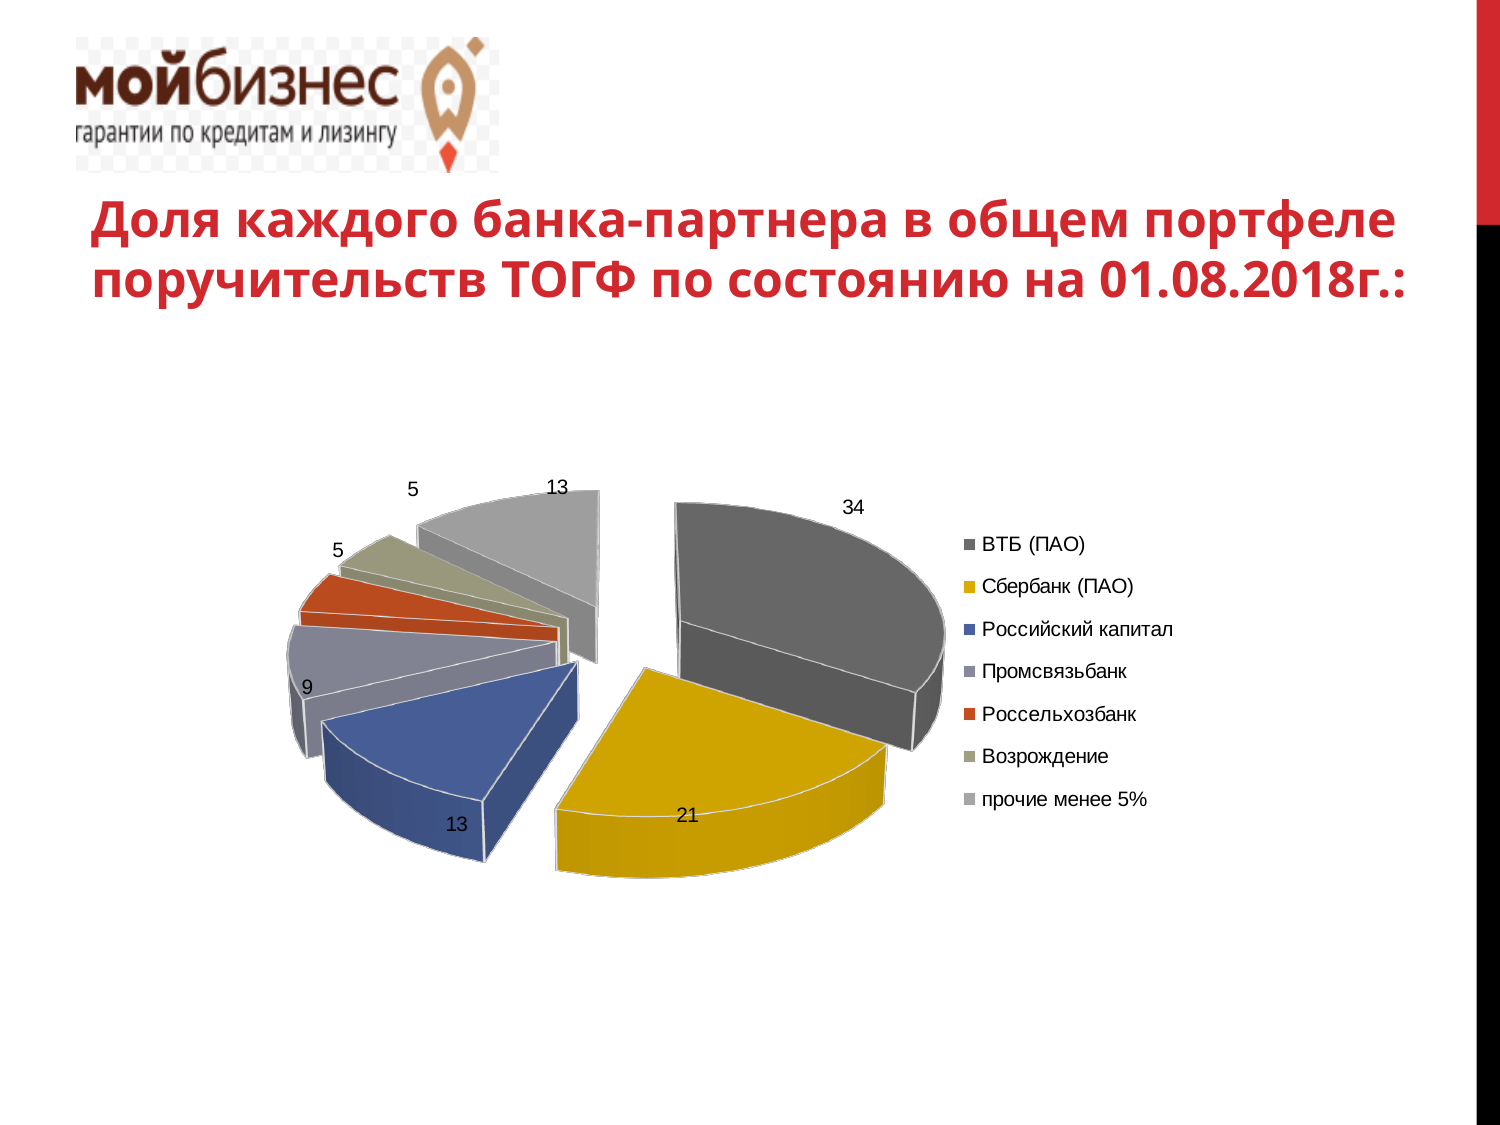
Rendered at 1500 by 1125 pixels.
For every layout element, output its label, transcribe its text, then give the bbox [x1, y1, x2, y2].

text_box Доля каждого банка-партнера в общем портфеле поручительств ТОГФ по состоянию на 01.08.2018г.: [76, 179, 1500, 315]
chart [229, 342, 1252, 1016]
picture [76, 37, 500, 174]
